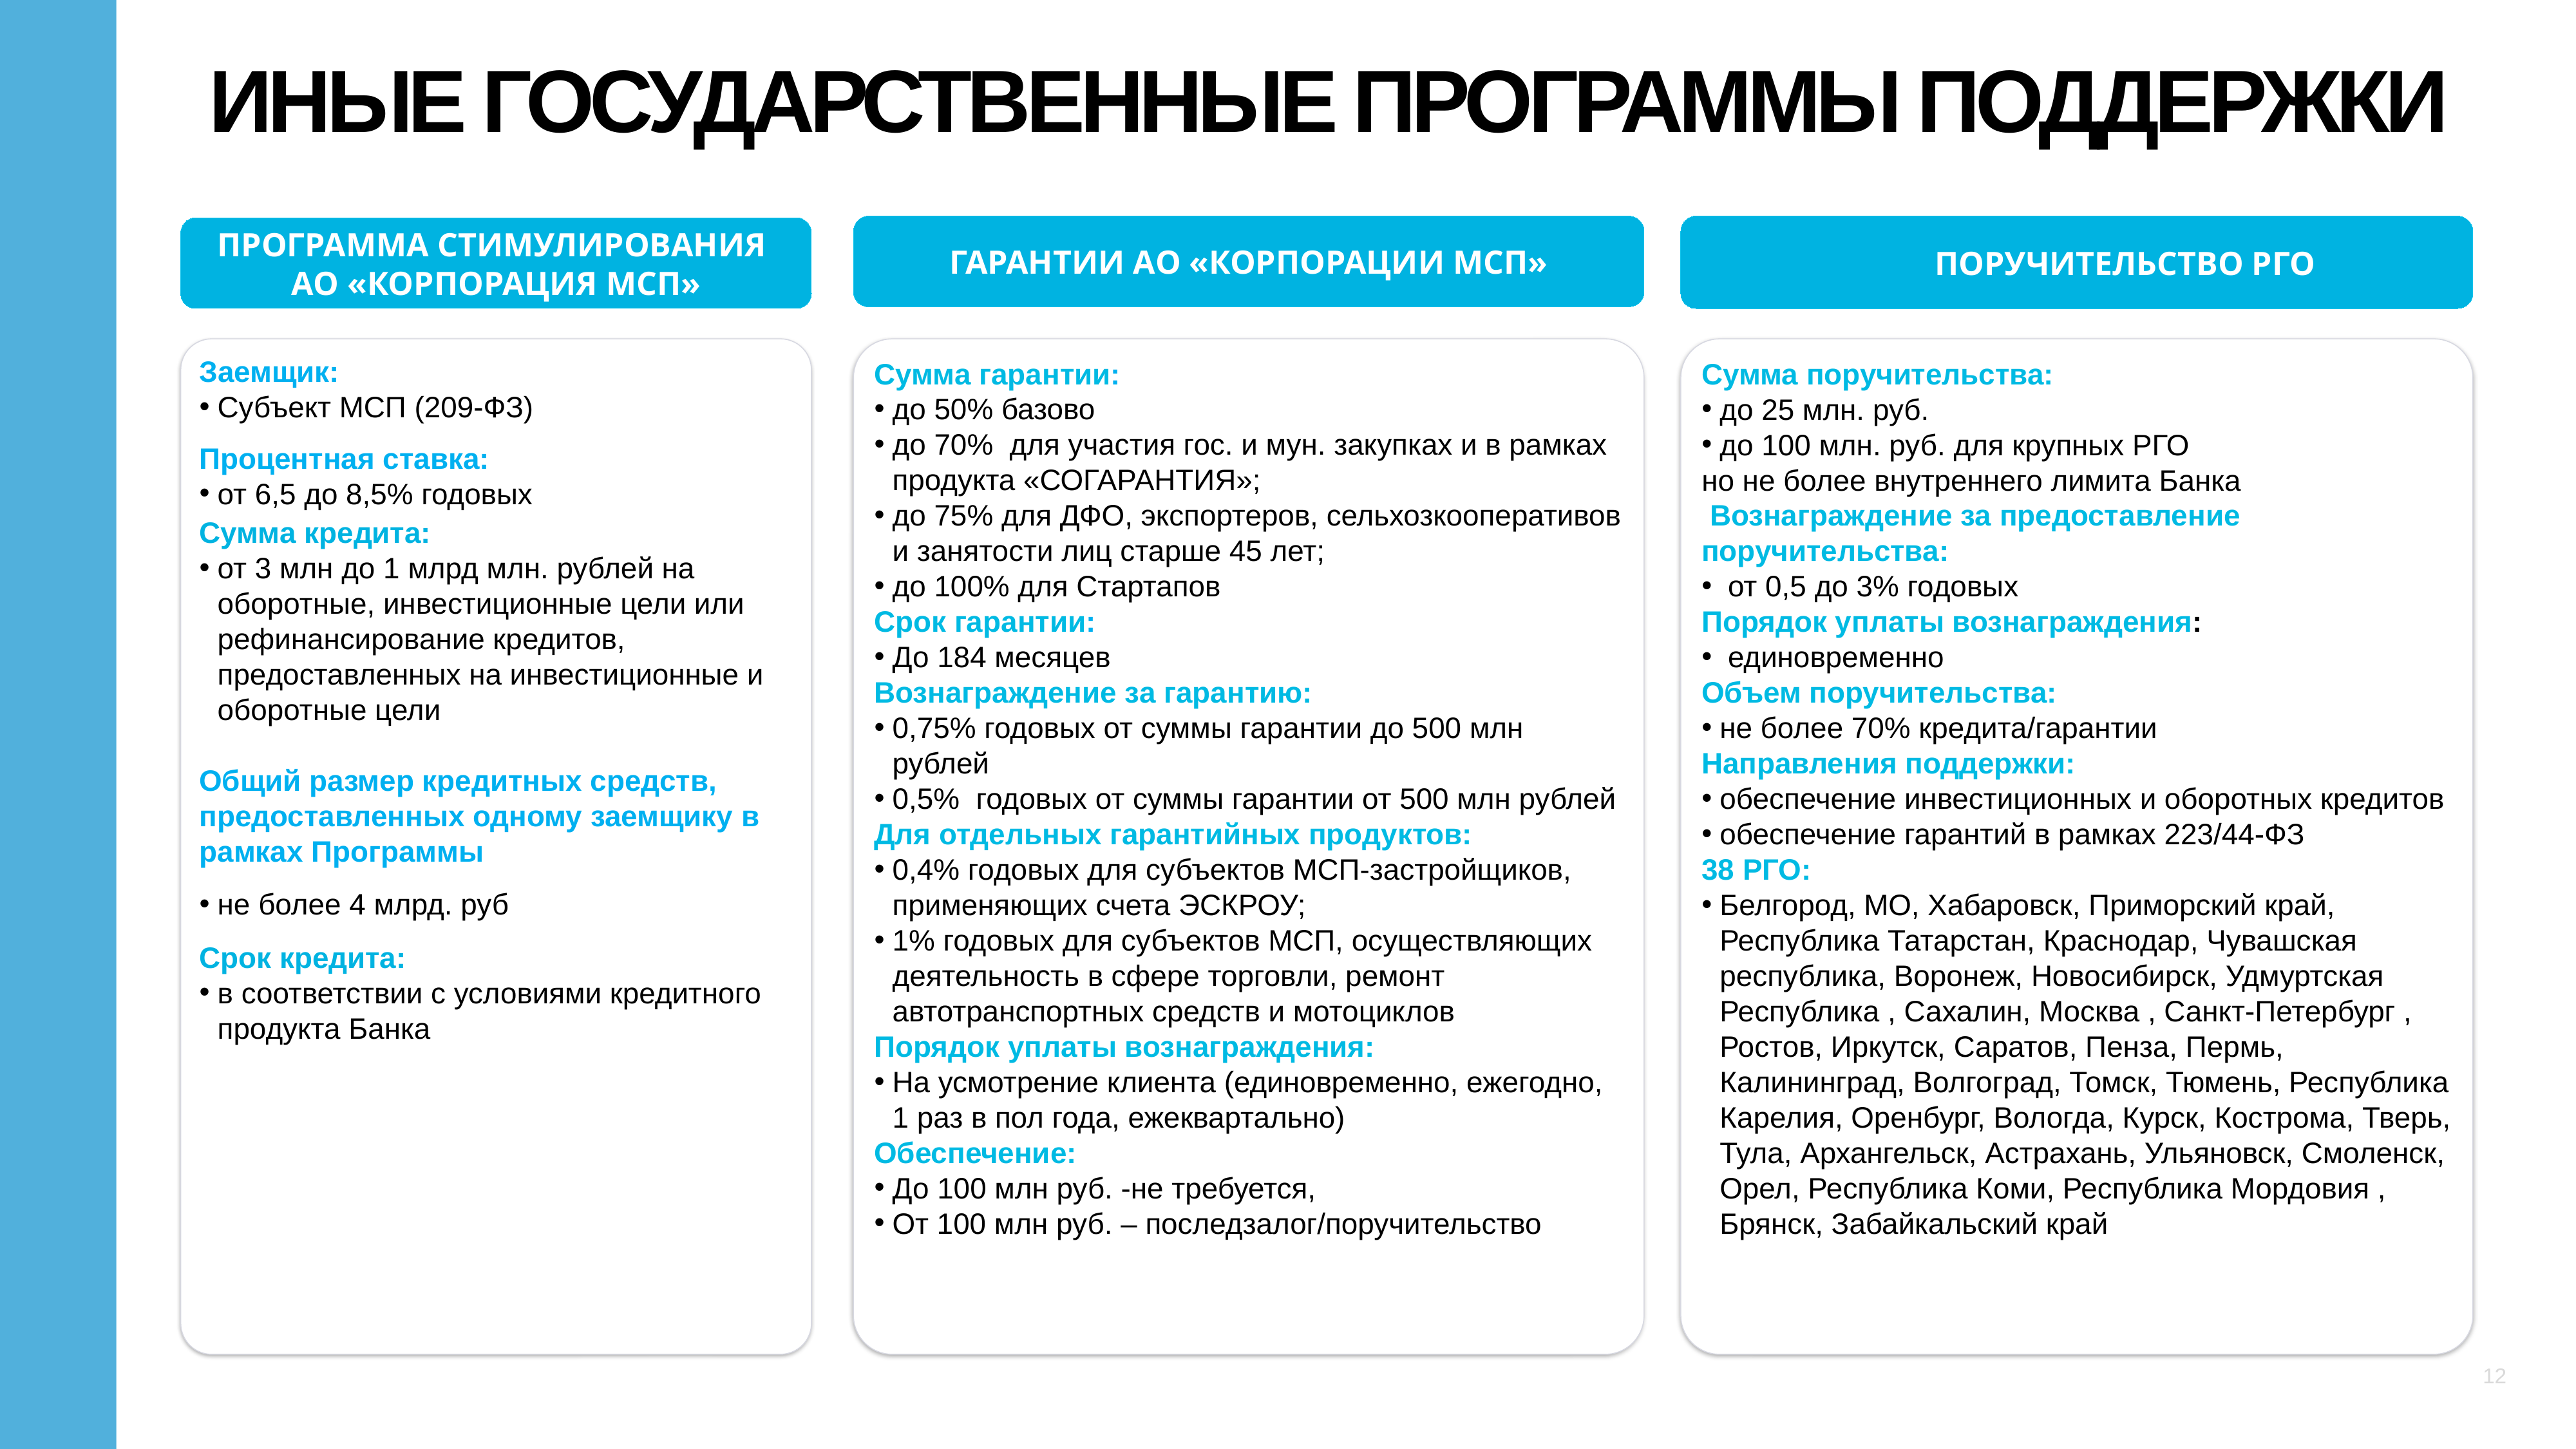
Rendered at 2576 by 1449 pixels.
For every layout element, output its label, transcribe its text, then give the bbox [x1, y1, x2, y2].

text_box ГАРАНТИИ АО «КОРПОРАЦИИ МСП» [853, 216, 1644, 307]
text_box ПОРУЧИТЕЛЬСТВО РГО [1680, 216, 2473, 309]
text_box Сумма поручительства: до 25 млн. руб. до 100 млн. руб. для крупных РГО но не более внутреннего лимита Банка Вознаграждение за предоставление поручительства: от 0,5 до 3% годовых Порядок уплаты вознаграждения: единовременно Объем поручительства: не более 70% кредита/гарантии Направления поддержки: обеспечение инвестиционных и оборотных кредитов обеспечение гарантий в рамках 223/44-ФЗ 38 РГО: Белгород, МО, Хабаровск, Приморский край, Республика Татарстан, Краснодар, Чувашская республика, Воронеж, Новосибирск, Удмуртская Республика , Сахалин, Москва , Санкт-Петербург , Ростов, Иркутск, Саратов, Пенза, Пермь, Калининград, Волгоград, Томск, Тюмень, Республика Карелия, Оренбург, Вологда, Курск, Кострома, Тверь, Тула, Архангельск, Астрахань, Ульяновск, Смоленск, Орел, Республика Коми, Республика Мордовия , Брянск, Забайкальский край [1680, 339, 2473, 1354]
text_box Сумма гарантии: до 50% базово до 70% для участия гос. и мун. закупках и в рамках продукта «СОГАРАНТИЯ»; до 75% для ДФО, экспортеров, сельхозкооперативов и занятости лиц старше 45 лет; до 100% для Стартапов Срок гарантии: До 184 месяцев Вознаграждение за гарантию: 0,75% годовых от суммы гарантии до 500 млн рублей 0,5% годовых от суммы гарантии от 500 млн рублей Для отдельных гарантийных продуктов: 0,4% годовых для субъектов МСП-застройщиков, применяющих счета ЭСКРОУ; 1% годовых для субъектов МСП, осуществляющих деятельность в сфере торговли, ремонт автотранспортных средств и мотоциклов Порядок уплаты вознаграждения: На усмотрение клиента (единовременно, ежегодно, 1 раз в пол года, ежеквартально) Обеспечение: До 100 млн руб. -не требуется, От 100 млн руб. – последзалог/поручительство [853, 339, 1644, 1354]
text_box [0, 0, 117, 1449]
text_box Заемщик: Субъект МСП (209-ФЗ) Процентная ставка: от 6,5 до 8,5% годовых Сумма кредита: от 3 млн до 1 млрд млн. рублей на оборотные, инвестиционные цели или рефинансирование кредитов, предоставленных на инвестиционные и оборотные цели Общий размер кредитных средств, предоставленных одному заемщику в рамках Программы не более 4 млрд. руб Срок кредита: в соответствии с условиями кредитного продукта Банка [180, 339, 812, 1354]
text_box ИНЫЕ ГОСУДАРСТВЕННЫЕ ПРОГРАММЫ ПОДДЕРЖКИ [204, 59, 2496, 155]
text_box ПРОГРАММА СТИМУЛИРОВАНИЯ АО «КОРПОРАЦИЯ МСП» [180, 218, 812, 308]
